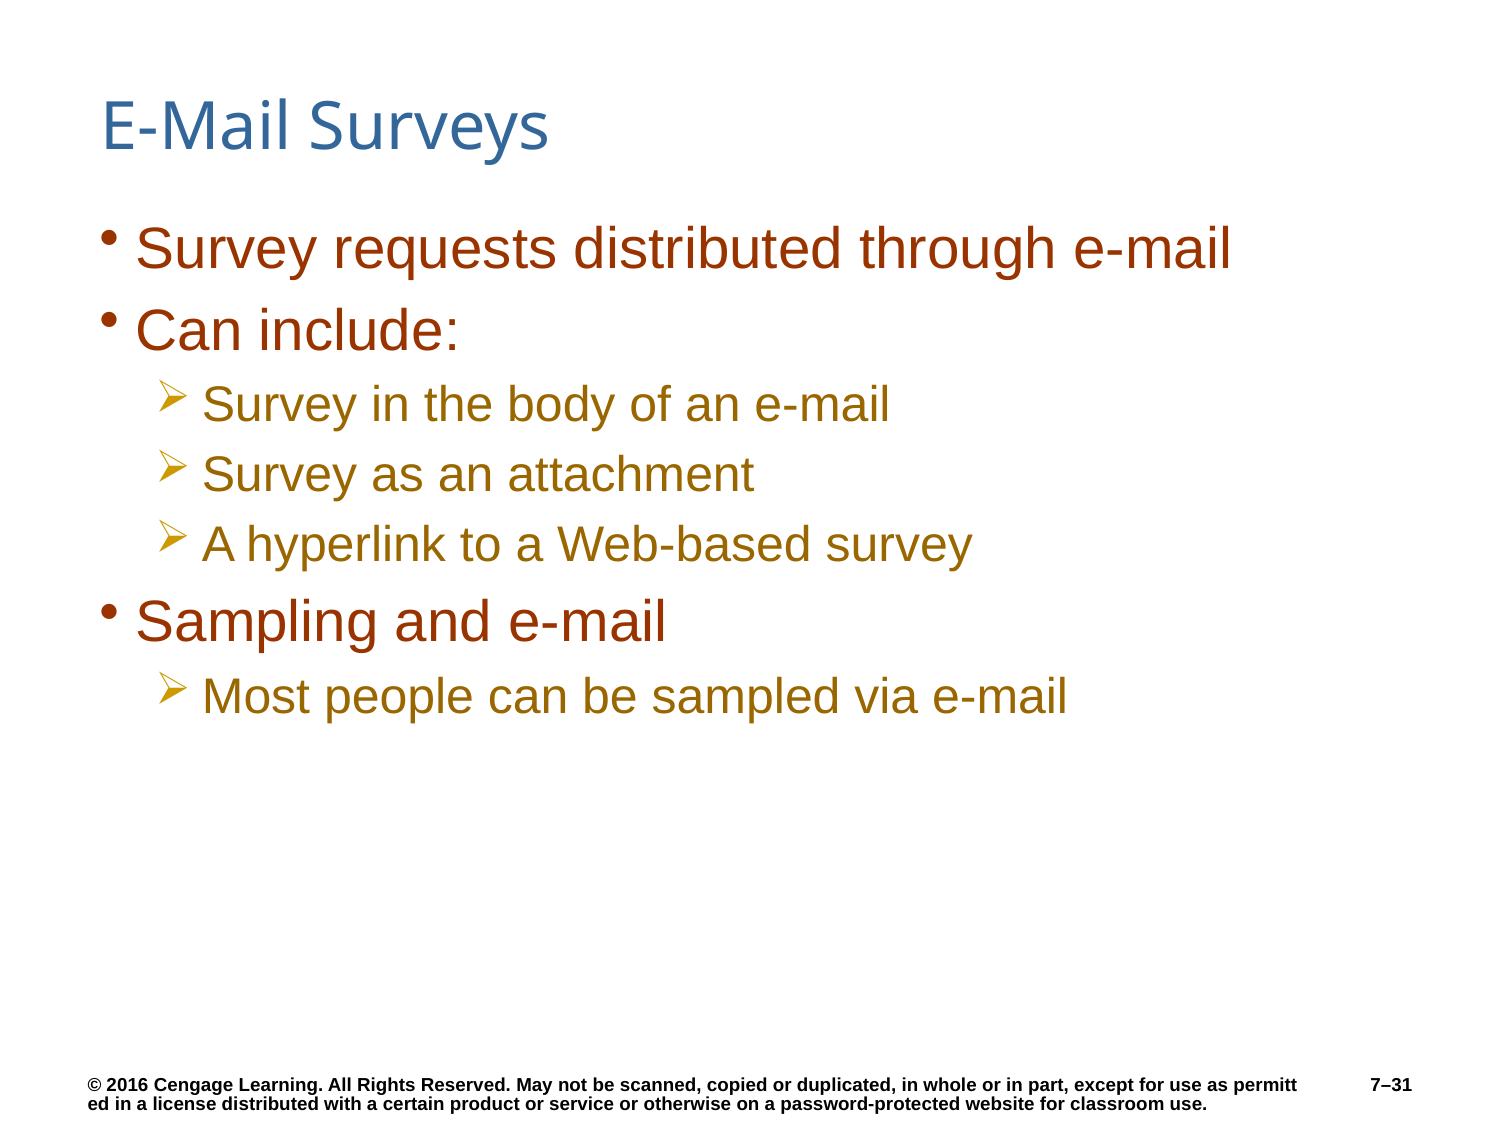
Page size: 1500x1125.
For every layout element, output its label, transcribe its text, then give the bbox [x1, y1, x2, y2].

footer © 2016 Cengage Learning. All Rights Reserved. May not be scanned, copied or duplicated, in whole or in part, except for use as permitted in a license distributed with a certain product or service or otherwise on a password-protected website for classroom use. [87, 1057, 1050, 1103]
title E-Mail Surveys [85, 75, 1411, 171]
list Survey requests distributed through e-mail Can include: Survey in the body of an e-mail Survey as an attachment A hyperlink to a Web-based survey Sampling and e-mail Most people can be sampled via e-mail [84, 202, 1414, 1013]
slide_number 7–31 [1050, 1042, 1413, 1103]
